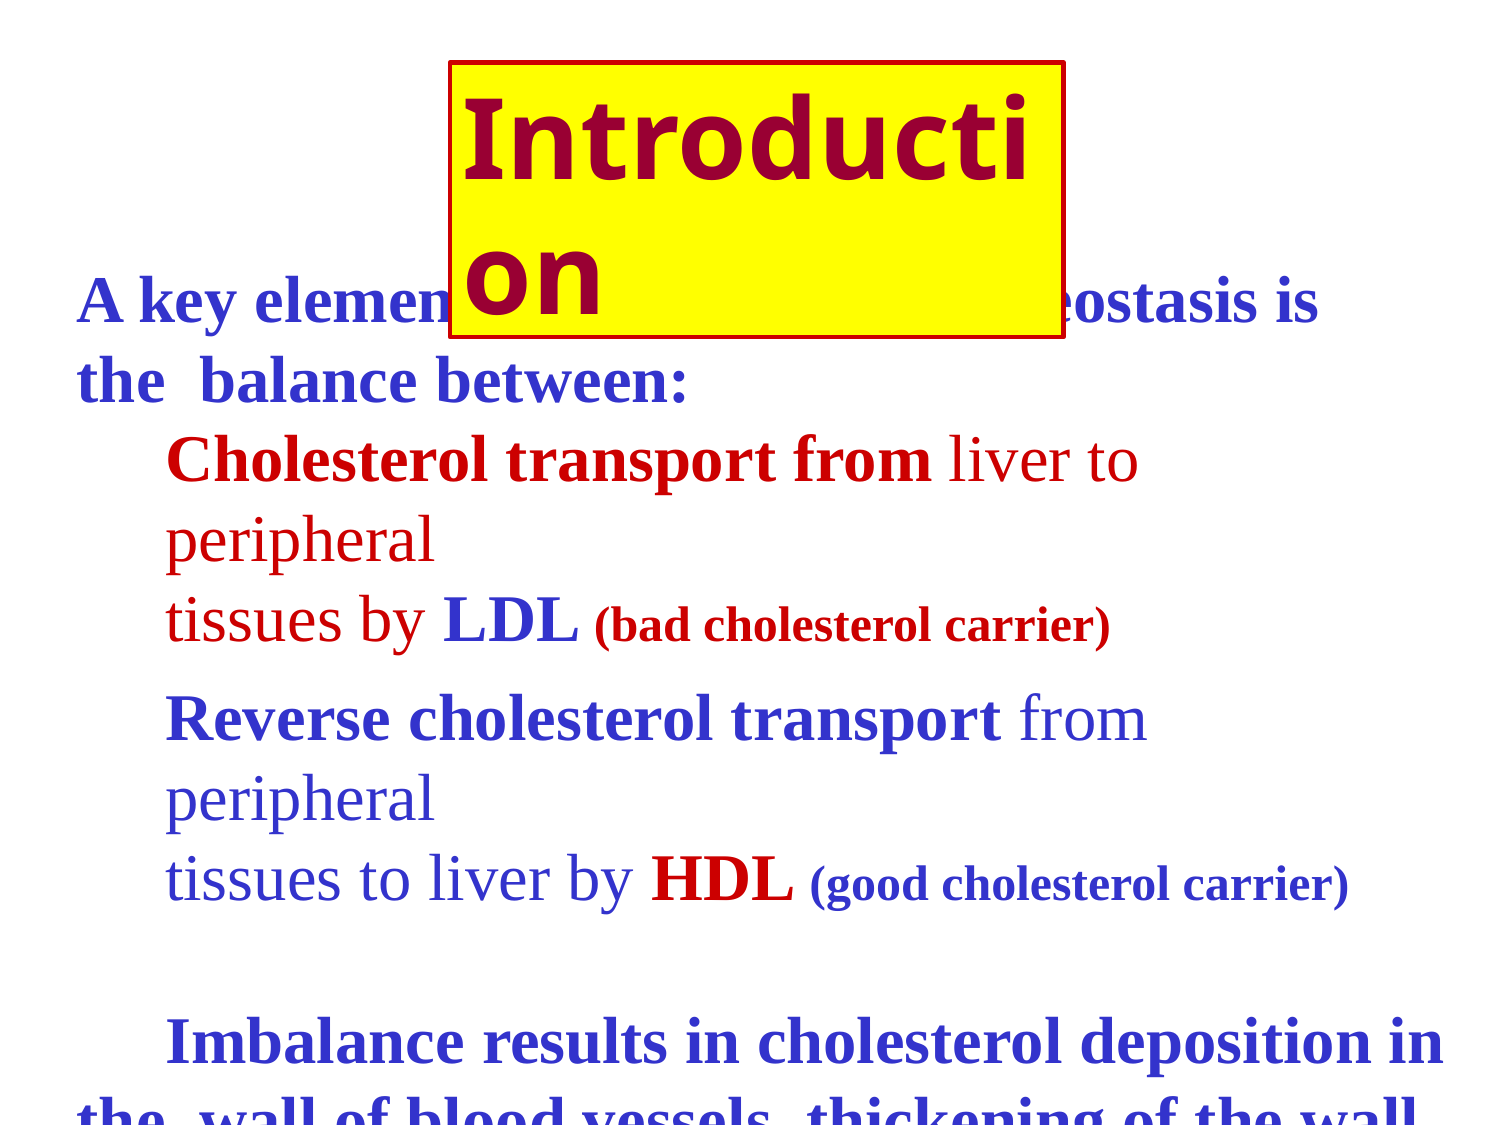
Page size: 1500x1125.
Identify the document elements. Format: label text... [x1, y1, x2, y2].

title Introduction [450, 62, 1064, 337]
text_box A key element for cholesterol homeostasis is the balance between: Cholesterol transport from liver to peripheral tissues by LDL (bad cholesterol carrier) Reverse cholesterol transport from peripheral tissues to liver by HDL (good cholesterol carrier) Imbalance results in cholesterol deposition in the wall of blood vessels, thickening of the wall and narrowing of the lumen “Atherosclerosis” [74, 255, 1466, 1125]
